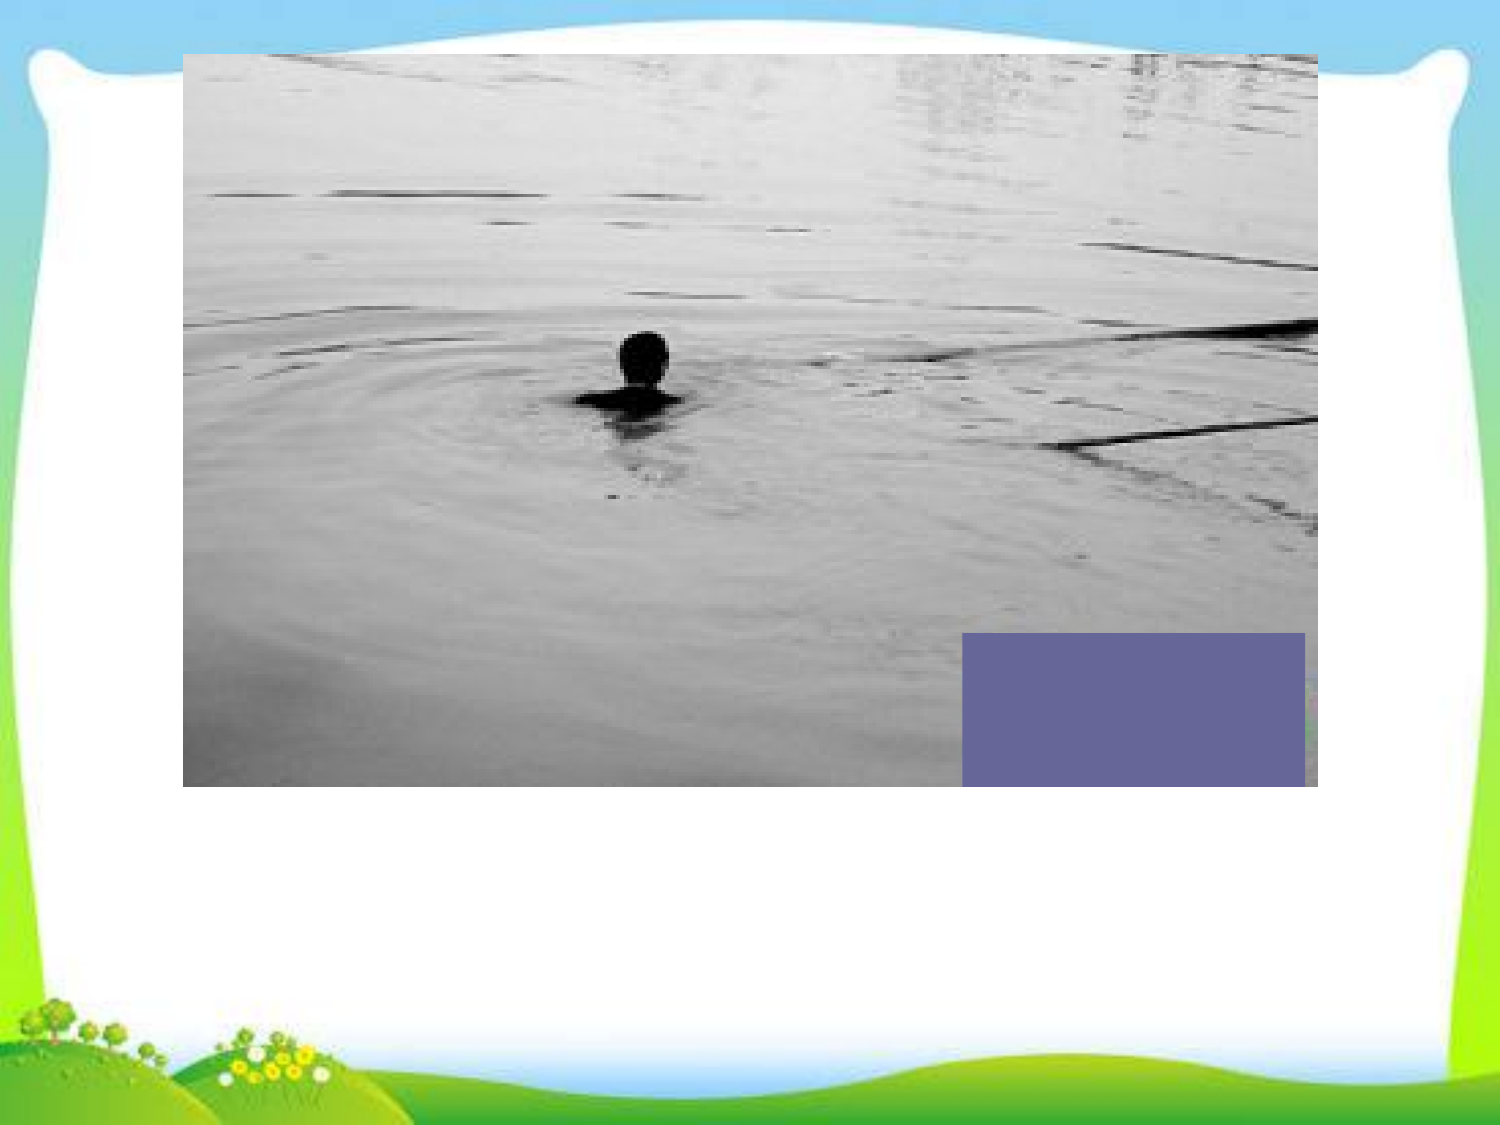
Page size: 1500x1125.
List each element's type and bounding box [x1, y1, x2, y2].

picture [0, 0, 1500, 1125]
text_box [182, 54, 1318, 788]
